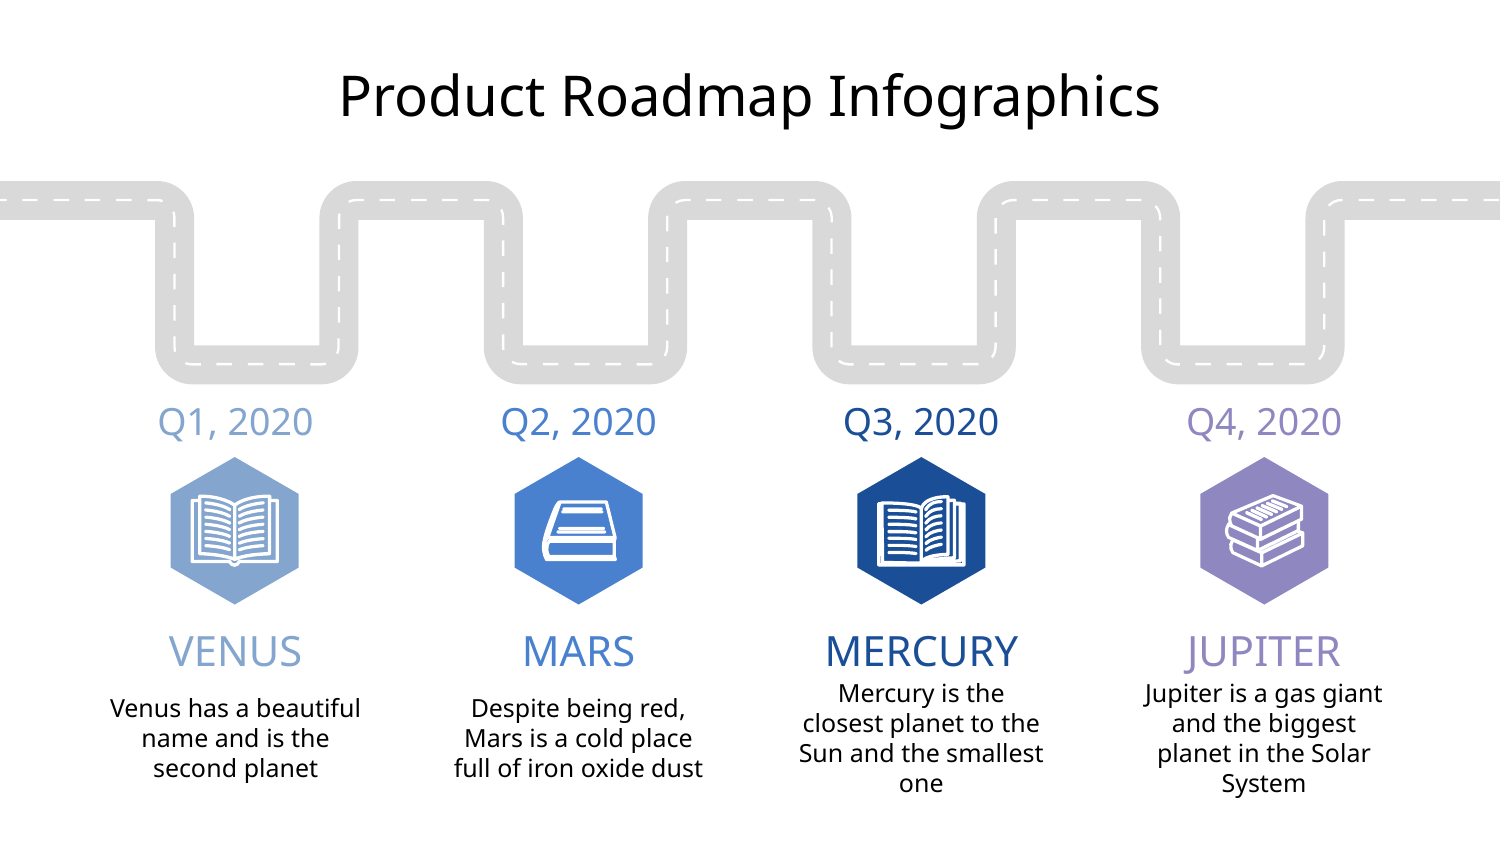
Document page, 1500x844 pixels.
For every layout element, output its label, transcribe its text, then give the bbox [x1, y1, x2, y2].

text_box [1224, 494, 1304, 567]
text_box [512, 454, 645, 608]
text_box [877, 495, 966, 567]
text_box Q3, 2020 [800, 394, 1042, 452]
text_box Q2, 2020 [457, 394, 700, 452]
text_box JUPITER [1099, 626, 1429, 673]
text_box Q4, 2020 [1143, 394, 1385, 452]
text_box [1197, 454, 1331, 608]
text_box [168, 454, 302, 608]
text_box Venus has a beautiful name and is the second planet [94, 670, 377, 804]
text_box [0, 180, 1500, 385]
text_box Q1, 2020 [114, 394, 357, 452]
text_box VENUS [70, 626, 401, 673]
text_box Mercury is the closest planet to the Sun and the smallest one [780, 670, 1063, 804]
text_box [540, 500, 617, 561]
title Product Roadmap Infographics [75, 67, 1425, 120]
text_box Despite being red, Mars is a cold place full of iron oxide dust [437, 670, 720, 804]
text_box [191, 495, 279, 567]
text_box Jupiter is a gas giant and the biggest planet in the Solar System [1123, 670, 1406, 804]
text_box MERCURY [756, 626, 1087, 673]
text_box MARS [413, 626, 744, 673]
text_box [855, 454, 988, 608]
